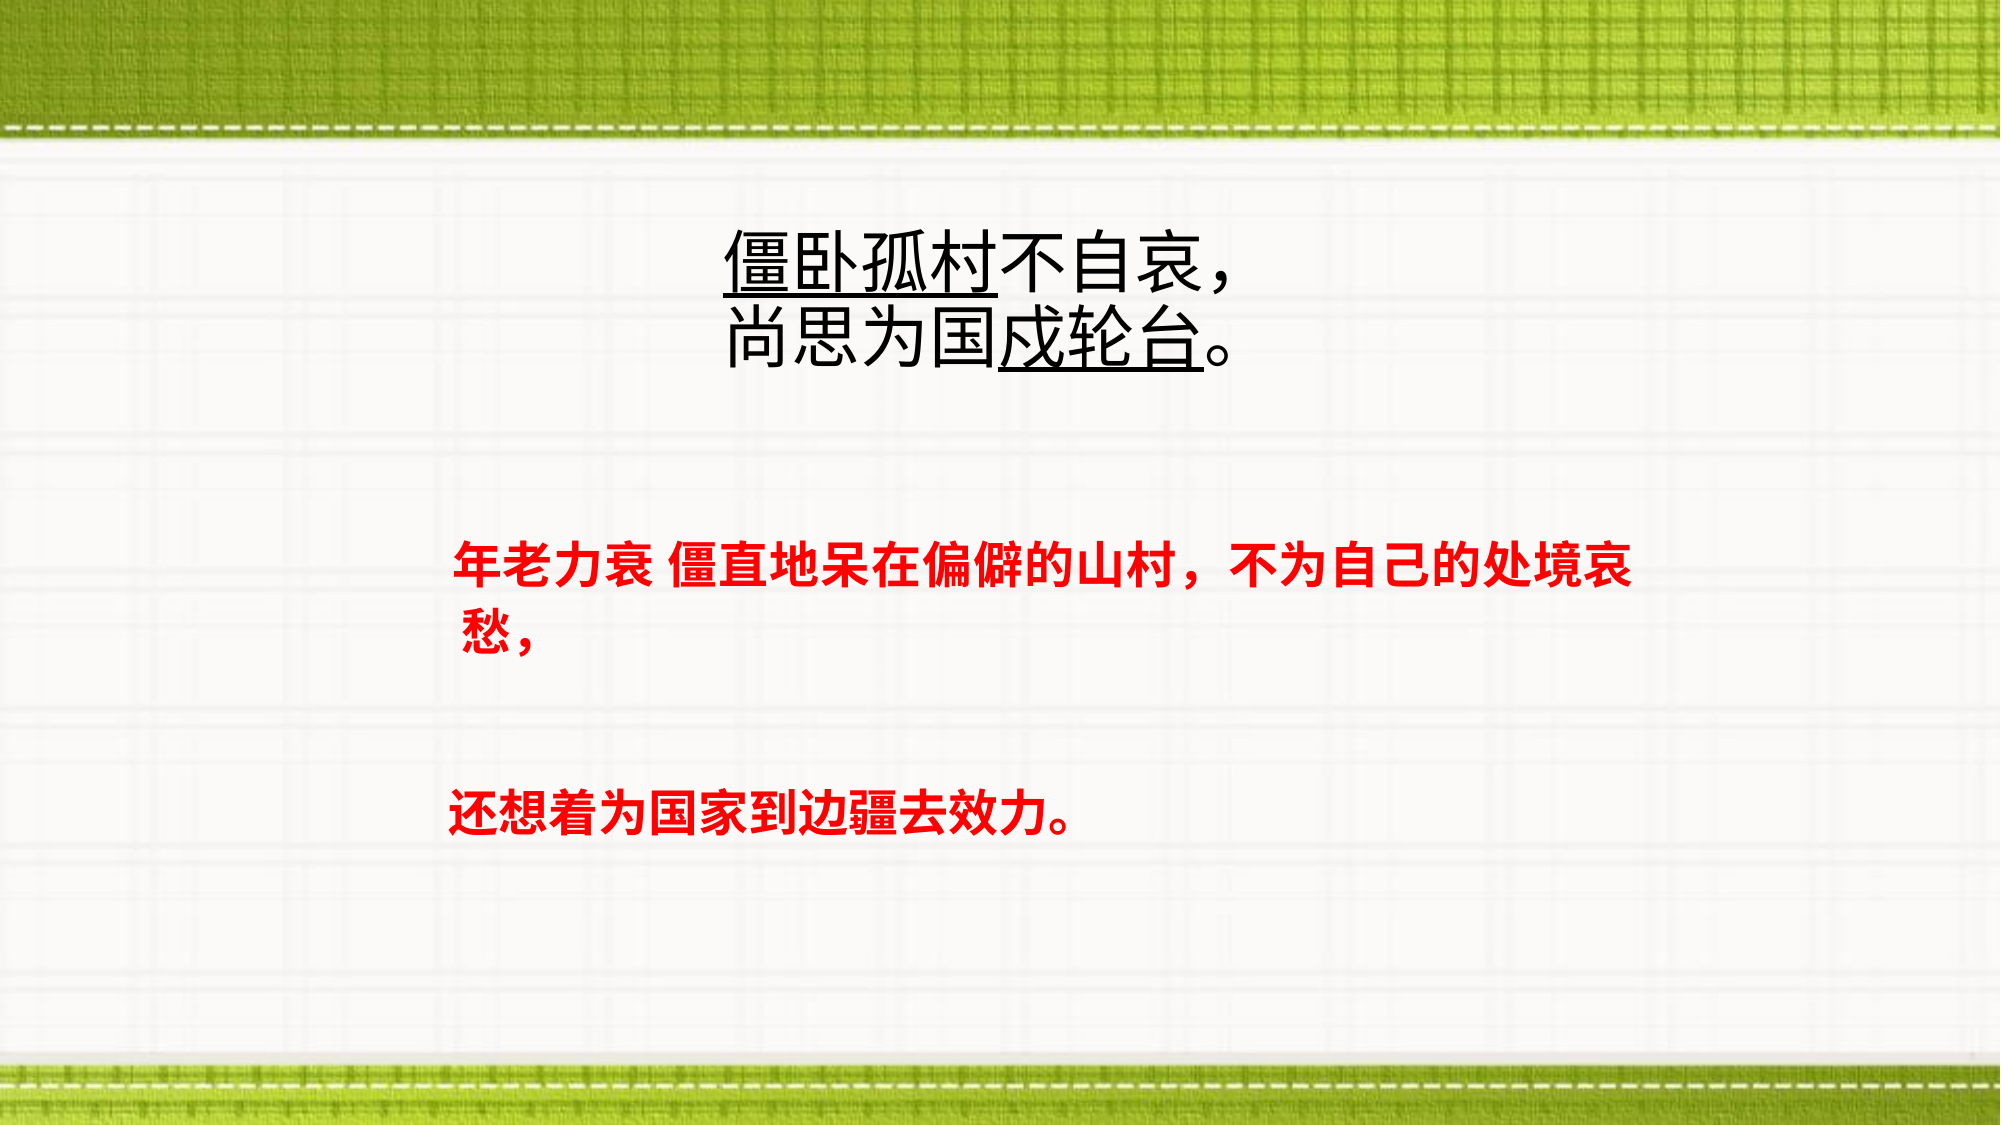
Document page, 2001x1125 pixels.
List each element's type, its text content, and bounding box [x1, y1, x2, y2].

picture [0, 0, 2000, 1125]
list 年老力衰 僵直地呆在偏僻的山村，不为自己的处境哀愁， 还想着为国家到边疆去效力。 [387, 520, 1650, 999]
title 僵卧孤村不自哀， 尚思为国戍轮台。 [312, 237, 1684, 368]
